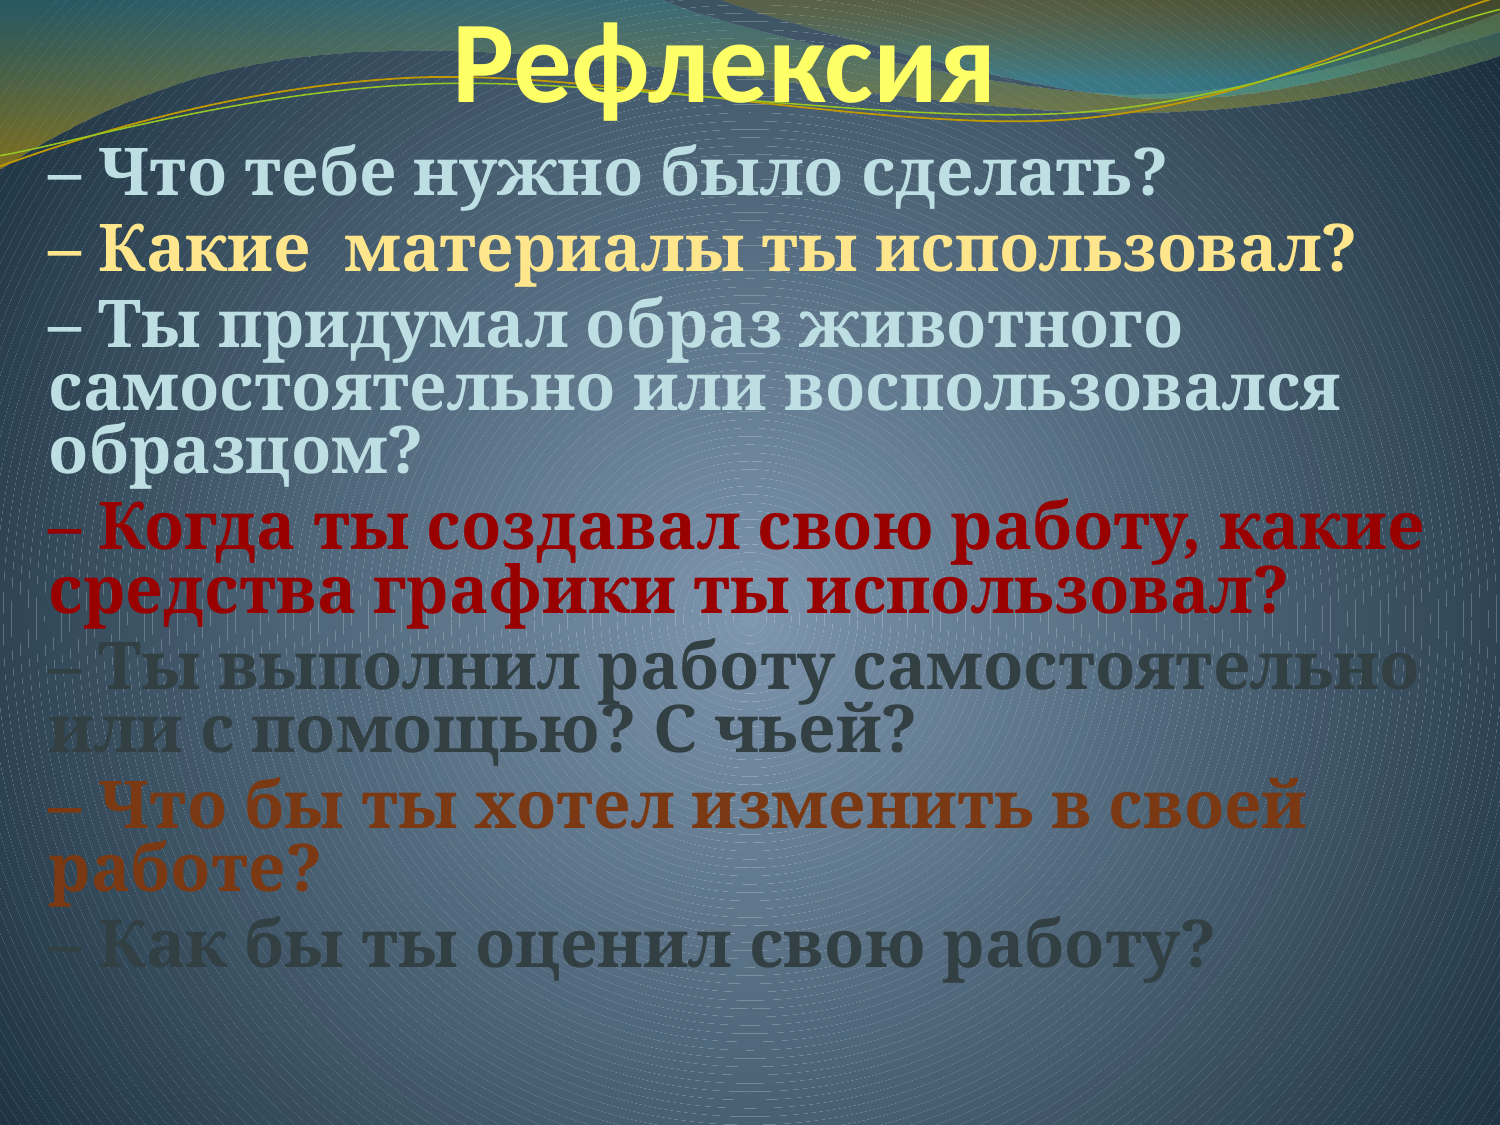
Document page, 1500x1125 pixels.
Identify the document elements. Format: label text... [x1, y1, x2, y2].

list – Что тебе нужно было сделать? – Какие материалы ты использовал? – Ты придумал образ животного самостоятельно или воспользовался образцом? – Когда ты создавал свою работу, какие средства графики ты использовал? – Ты выполнил работу самостоятельно или с помощью? С чьей? – Что бы ты хотел изменить в своей работе? – Как бы ты оценил свою работу? [40, 136, 1448, 1083]
title Рефлексия [86, 18, 1363, 126]
